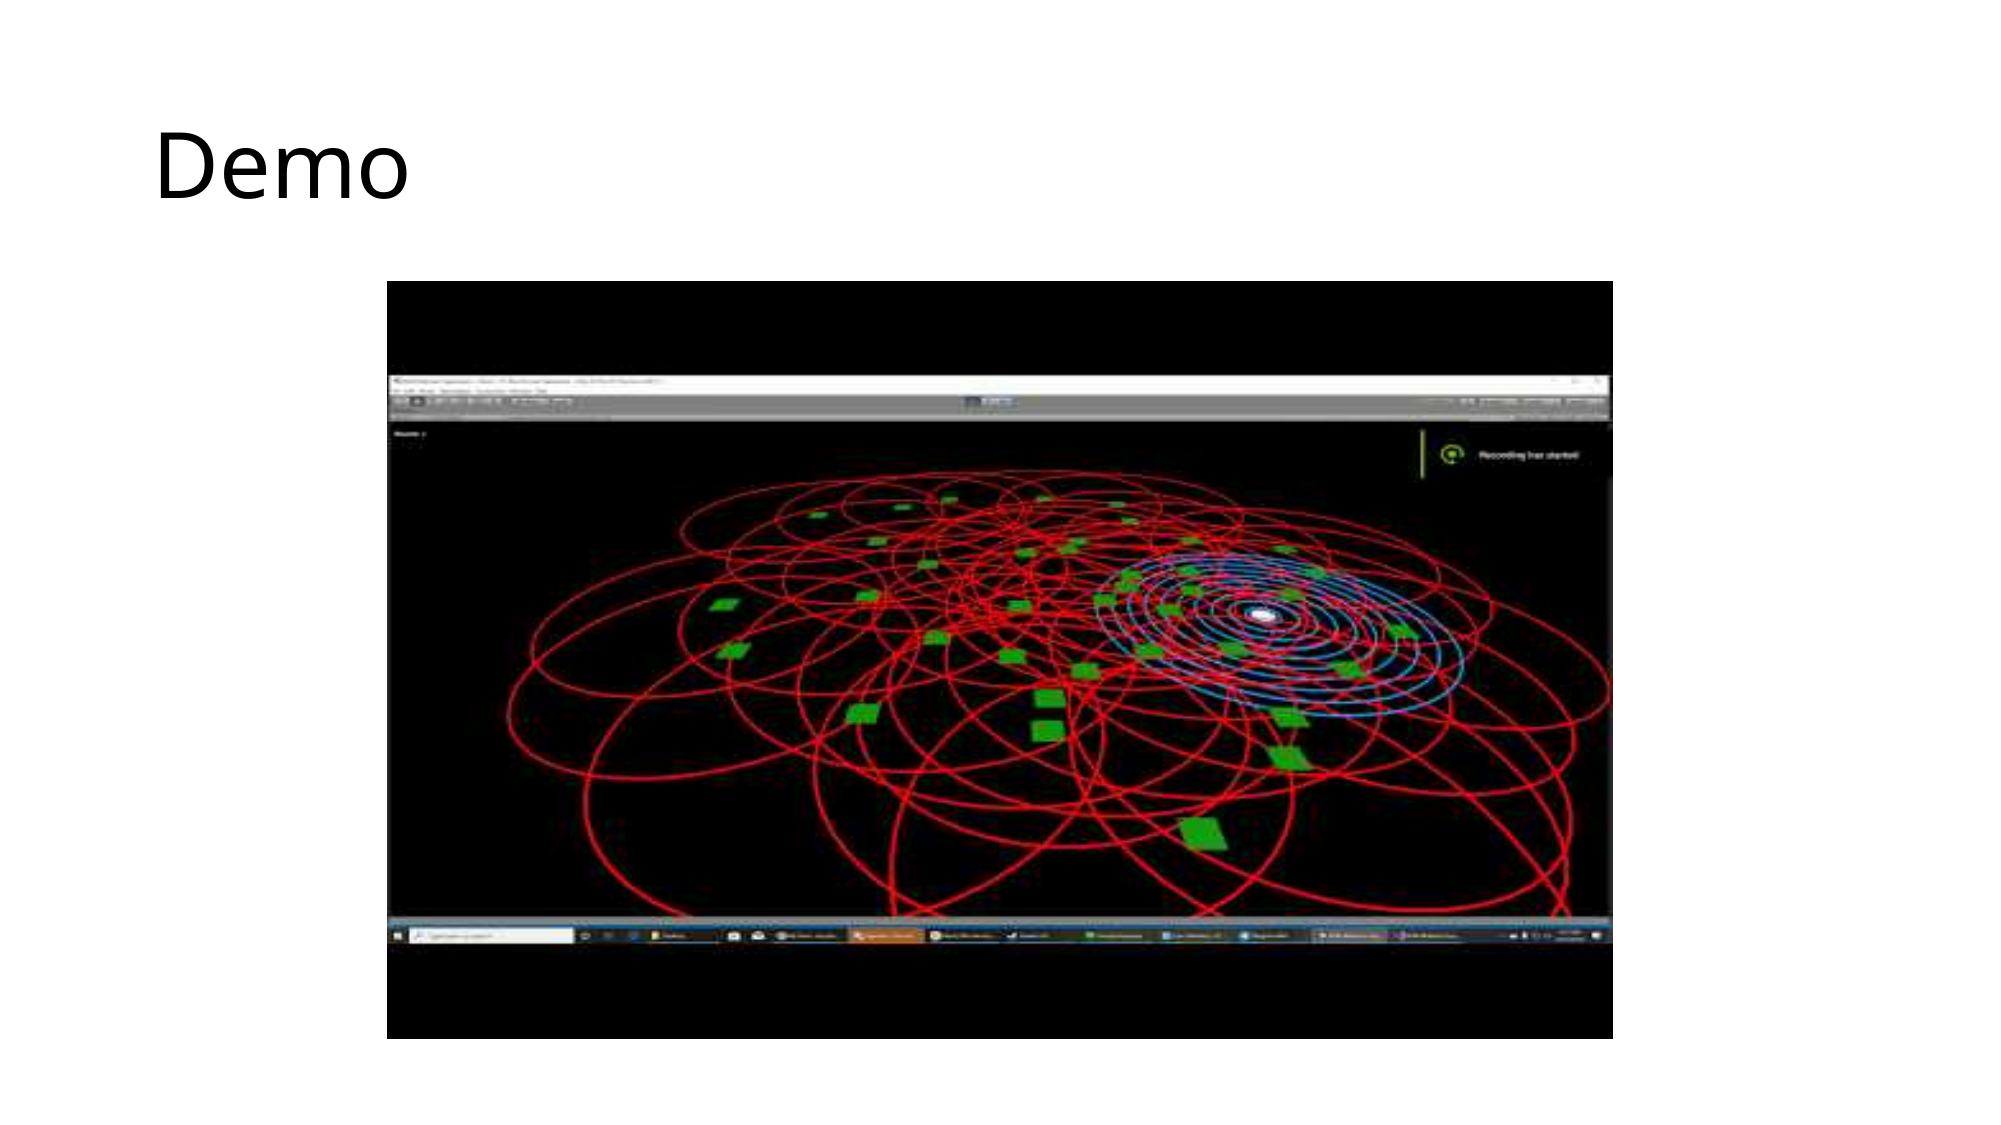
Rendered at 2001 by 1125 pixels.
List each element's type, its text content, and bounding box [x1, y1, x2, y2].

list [386, 280, 1613, 1040]
title Demo [137, 59, 1863, 278]
